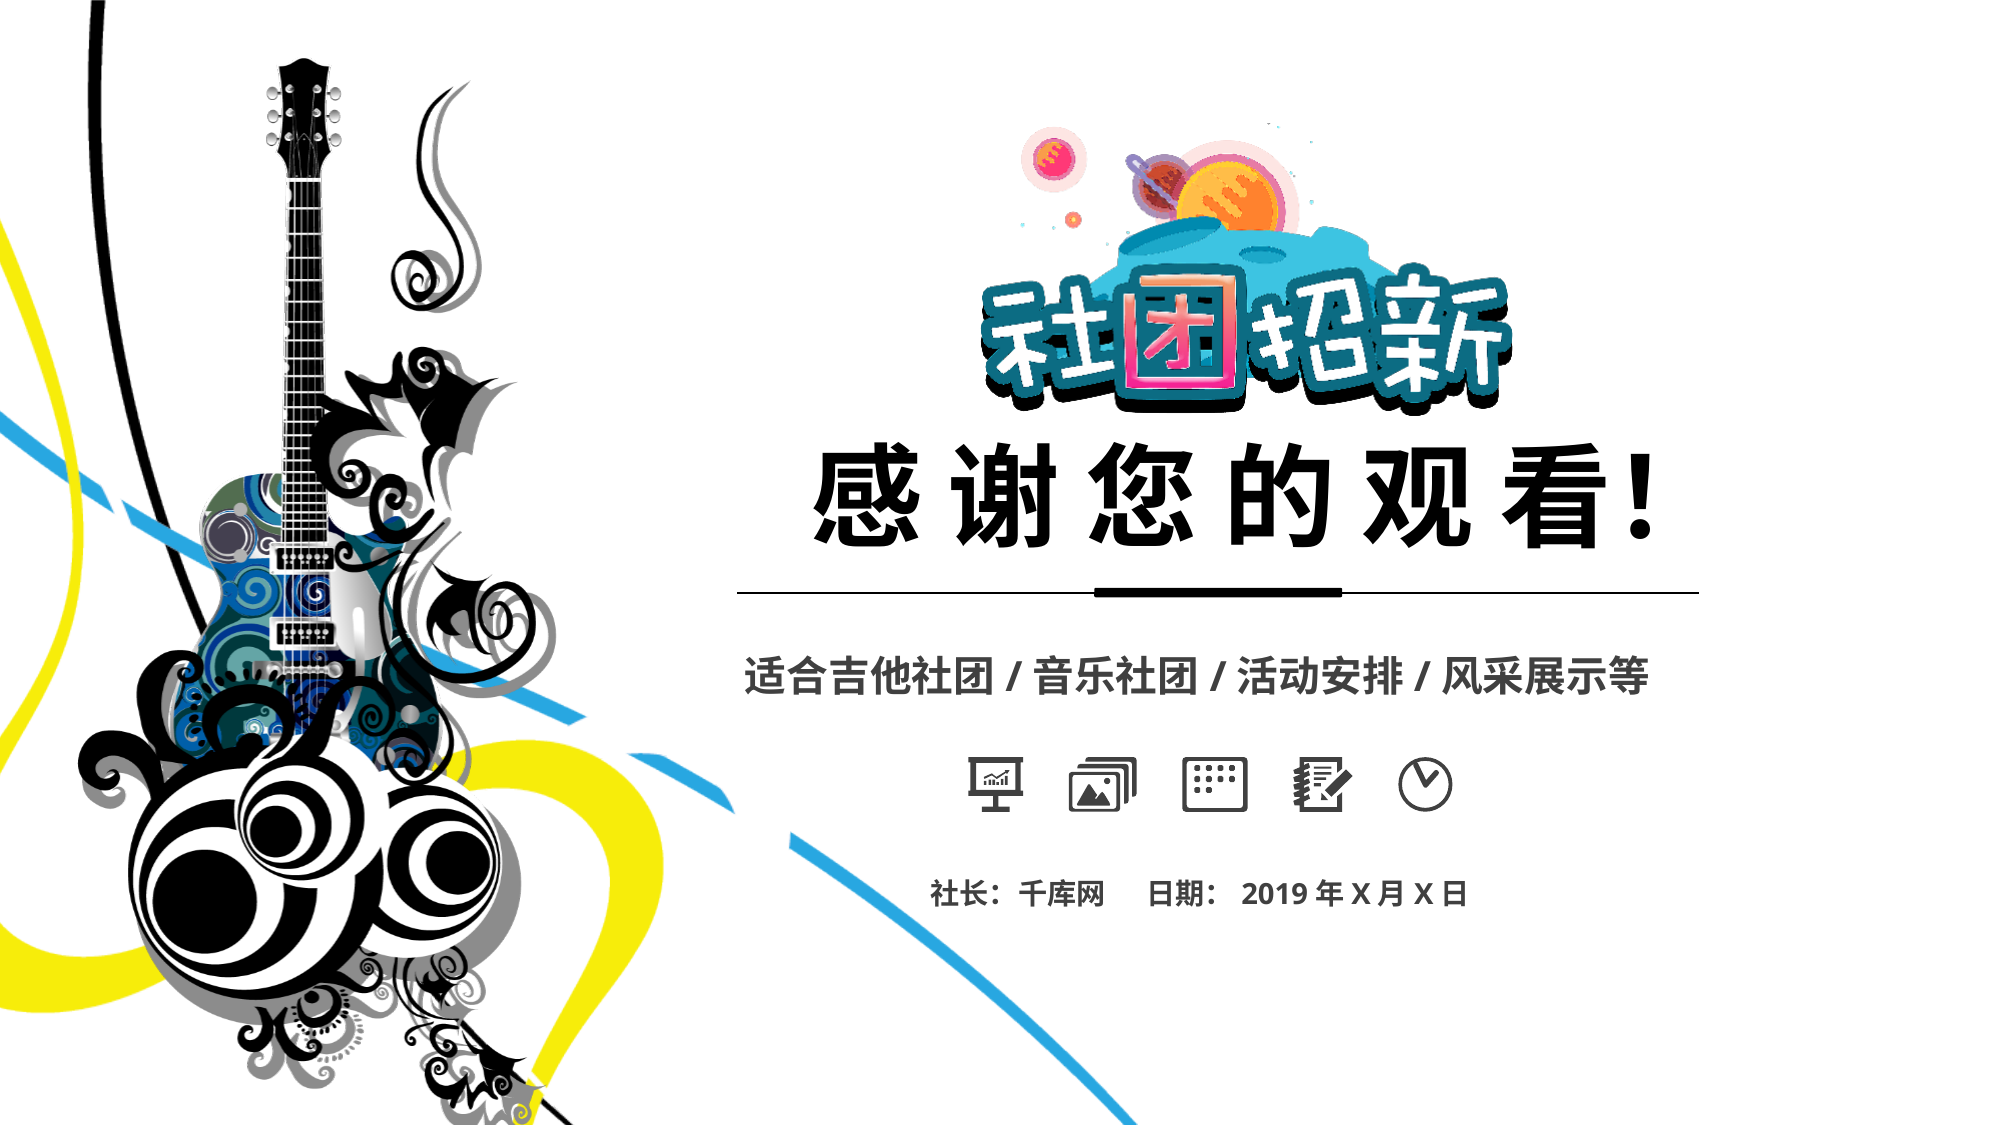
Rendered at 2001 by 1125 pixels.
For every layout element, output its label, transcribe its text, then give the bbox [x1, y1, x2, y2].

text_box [1068, 757, 1137, 812]
picture [0, 0, 1522, 1125]
text_box 社长：千库网 日期：2019年X月X日 [1138, 868, 1485, 918]
text_box 感 谢 您 的 观 看！ [1138, 418, 2000, 569]
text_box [1398, 757, 1453, 812]
text_box 适合吉他社团/音乐社团/活动安排/风采展示等 [1138, 642, 1665, 707]
text_box [1293, 757, 1343, 812]
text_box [1182, 757, 1248, 812]
text_box [1324, 769, 1353, 797]
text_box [737, 587, 1700, 598]
